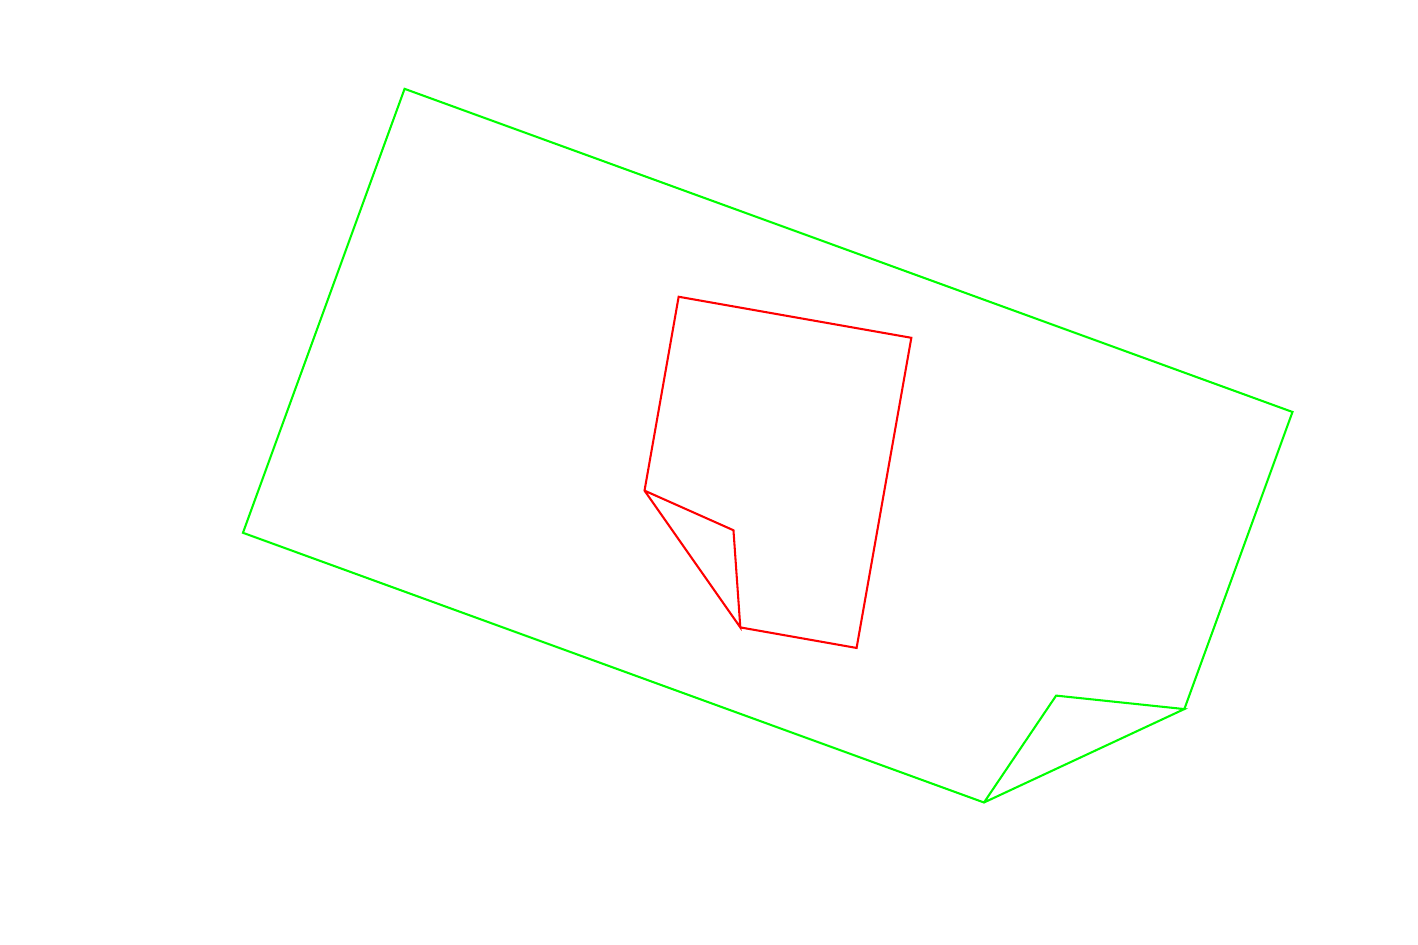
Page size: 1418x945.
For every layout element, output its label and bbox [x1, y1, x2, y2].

text_box [295, 236, 1241, 709]
